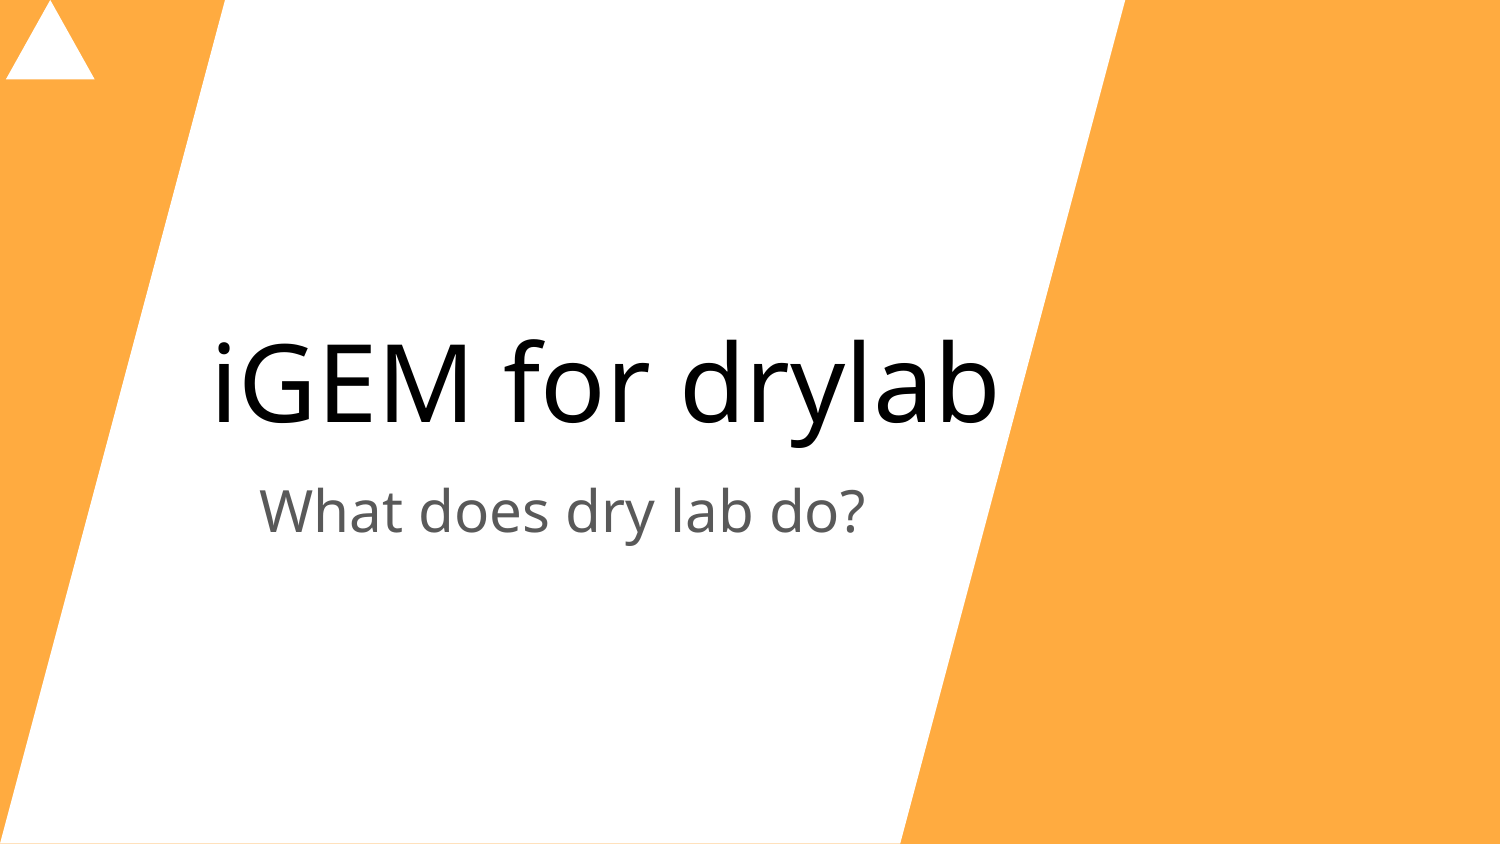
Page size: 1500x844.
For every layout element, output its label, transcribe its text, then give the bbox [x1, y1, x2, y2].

subtitle What does dry lab do? [110, 458, 1015, 600]
title iGEM for drylab [51, 45, 1161, 459]
